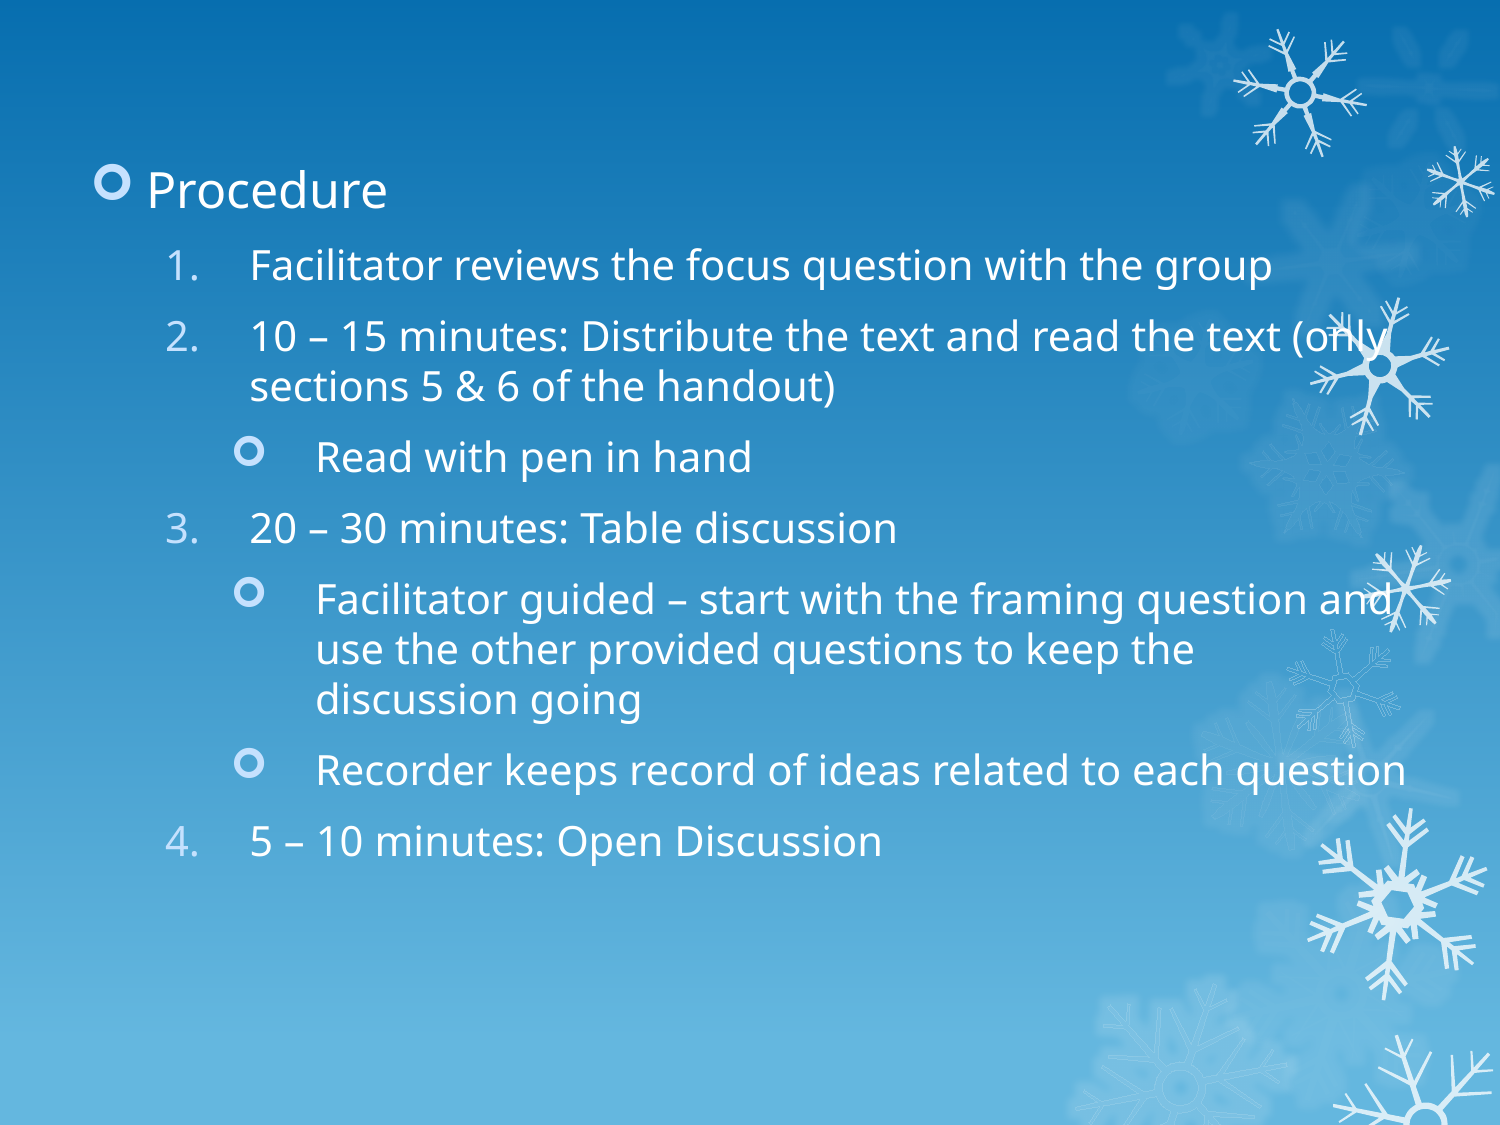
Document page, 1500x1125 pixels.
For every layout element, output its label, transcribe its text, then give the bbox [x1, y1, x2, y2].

list Procedure Facilitator reviews the focus question with the group 10 – 15 minutes: Distribute the text and read the text (only sections 5 & 6 of the handout) Read with pen in hand 20 – 30 minutes: Table discussion Facilitator guided – start with the framing question and use the other provided questions to keep the discussion going Recorder keeps record of ideas related to each question 5 – 10 minutes: Open Discussion [75, 99, 1425, 1005]
